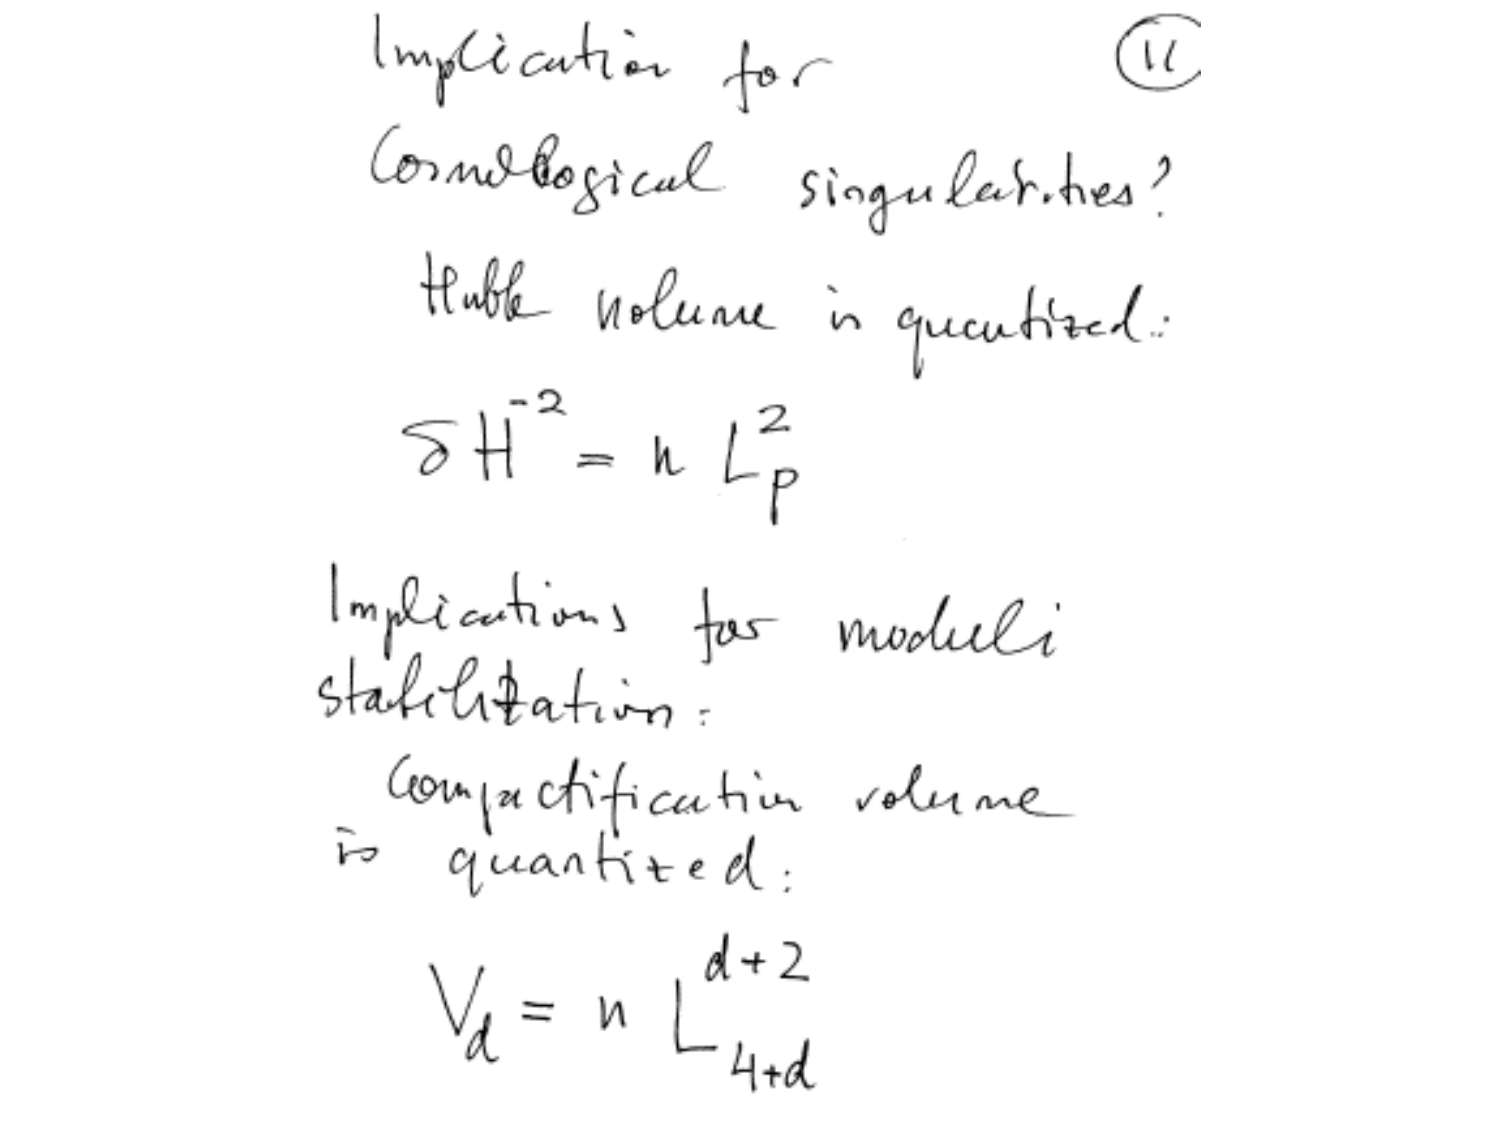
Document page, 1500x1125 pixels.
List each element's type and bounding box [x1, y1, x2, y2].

picture [299, 0, 1201, 1125]
